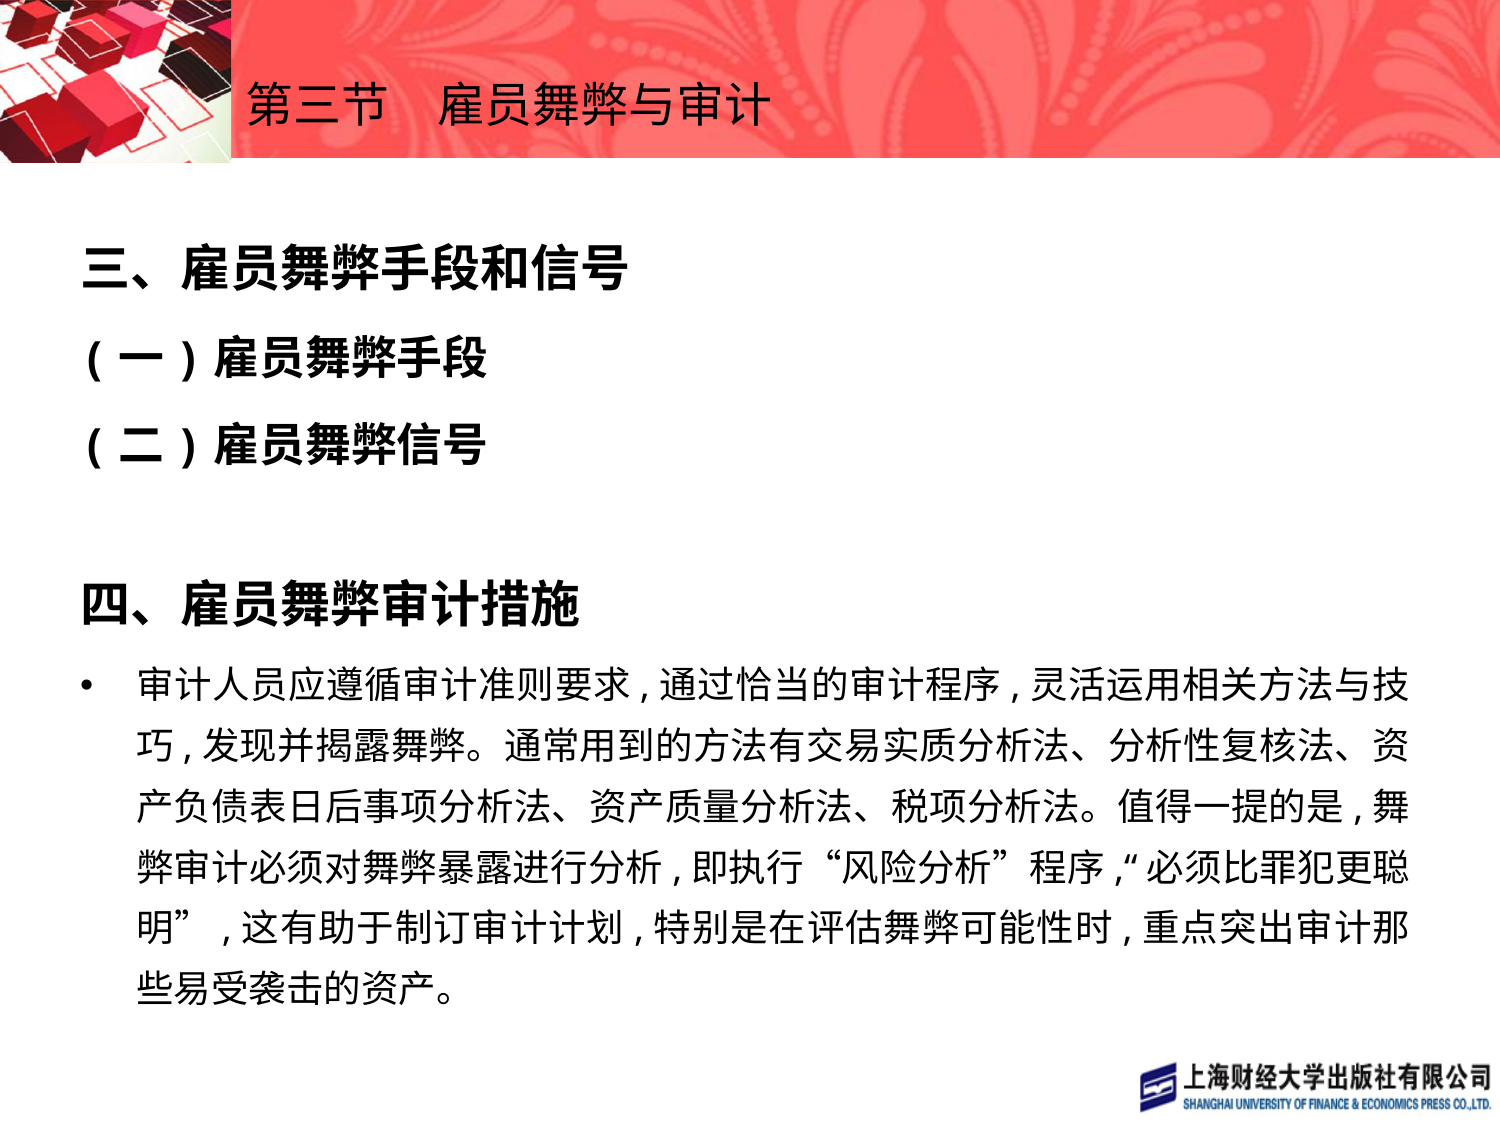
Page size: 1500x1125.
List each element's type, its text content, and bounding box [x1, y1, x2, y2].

title 第三节 雇员舞弊与审计 [230, 45, 1461, 161]
picture [1139, 1058, 1495, 1118]
list 三、雇员舞弊手段和信号 (一)雇员舞弊手段 (二)雇员舞弊信号 四、雇员舞弊审计措施 审计人员应遵循审计准则要求,通过恰当的审计程序,灵活运用相关方法与技巧,发现并揭露舞弊。通常用到的方法有交易实质分析法、分析性复核法、资产负债表日后事项分析法、资产质量分析法、税项分析法。值得一提的是,舞弊审计必须对舞弊暴露进行分析,即执行“风险分析”程序,“必须比罪犯更聪明”,这有助于制订审计计划,特别是在评估舞弊可能性时,重点突出审计那些易受袭击的资产。 [64, 208, 1425, 1047]
